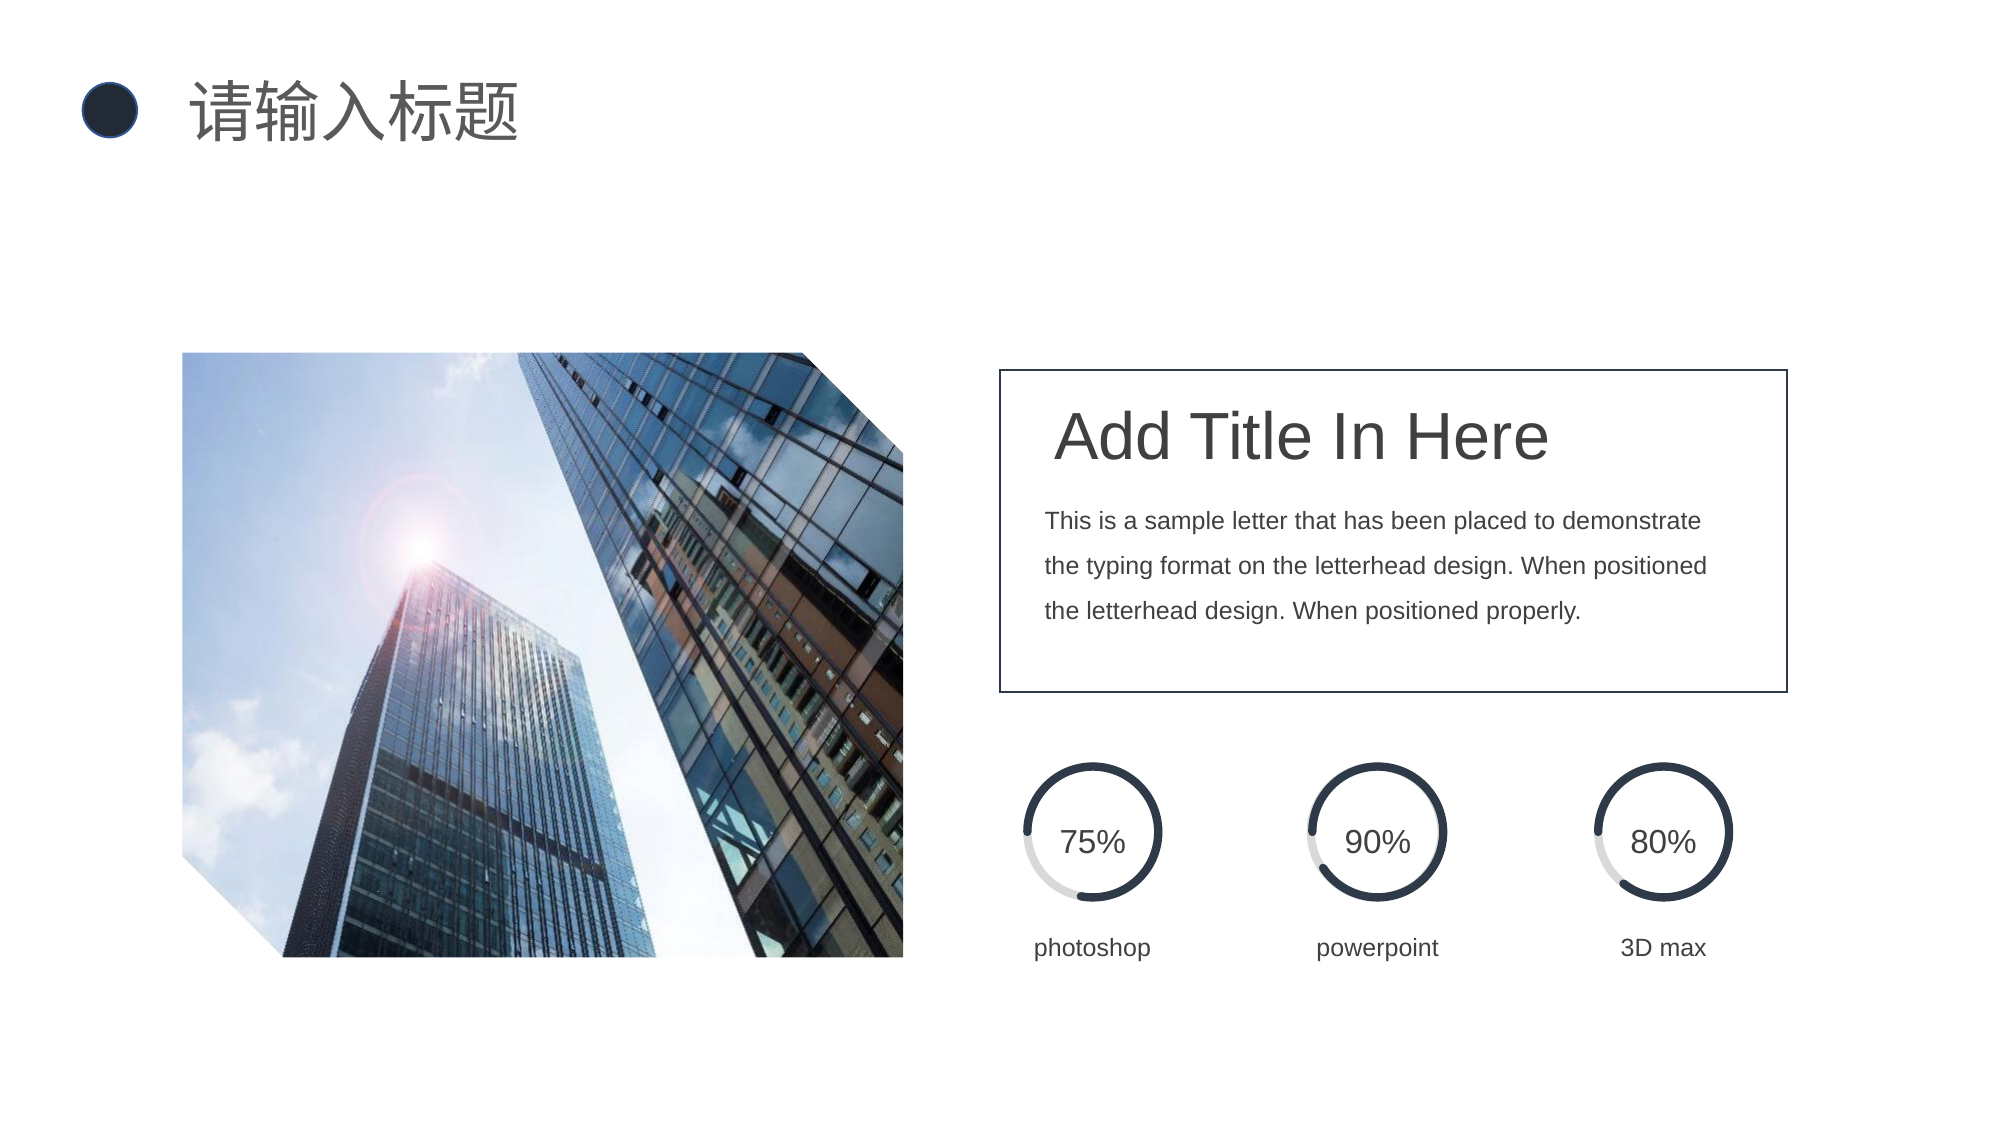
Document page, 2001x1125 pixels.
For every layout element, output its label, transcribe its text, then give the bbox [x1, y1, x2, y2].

text_box Add Title In Here [1039, 370, 1566, 481]
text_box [1019, 766, 1167, 970]
text_box 请输入标题 [172, 62, 536, 157]
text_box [1301, 766, 1455, 970]
text_box [999, 369, 1788, 693]
text_box [81, 81, 139, 139]
text_box This is a sample letter that has been placed to demonstrate the typing format on the letterhead design. When positioned the letterhead design. When positioned properly. [1029, 482, 1730, 632]
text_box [1598, 766, 1730, 970]
text_box [181, 351, 905, 959]
